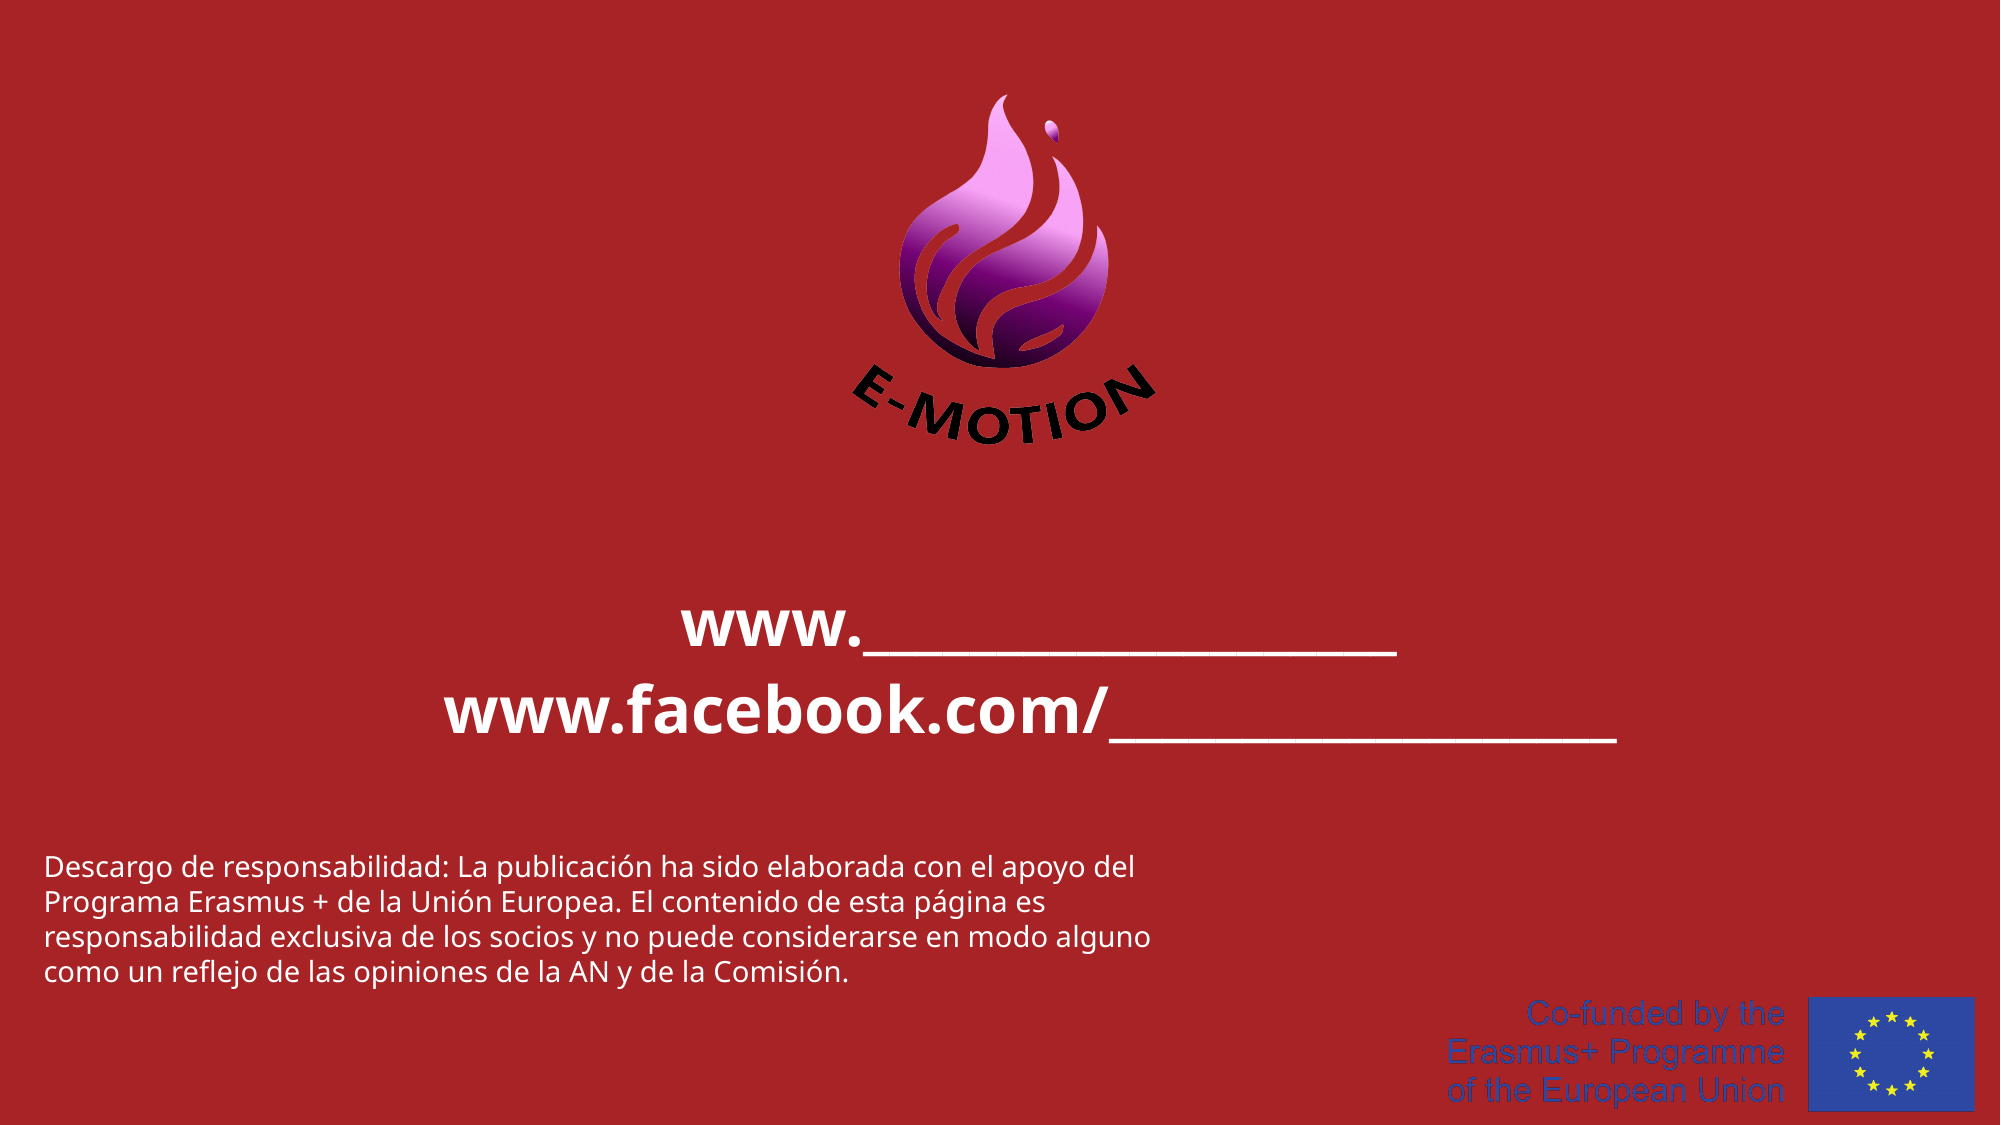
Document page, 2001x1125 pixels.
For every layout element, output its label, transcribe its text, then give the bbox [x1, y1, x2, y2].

text_box www.____________________ www.facebook.com/___________________ [320, 529, 1759, 756]
text_box Descargo de responsabilidad: La publicación ha sido elaborada con el apoyo del Programa Erasmus + de la Unión Europea. El contenido de esta página es responsabilidad exclusiva de los socios y no puede considerarse en modo alguno como un reflejo de las opiniones de la AN y de la Comisión. [28, 840, 1202, 996]
picture [724, 12, 1276, 563]
picture [1396, 995, 1975, 1116]
